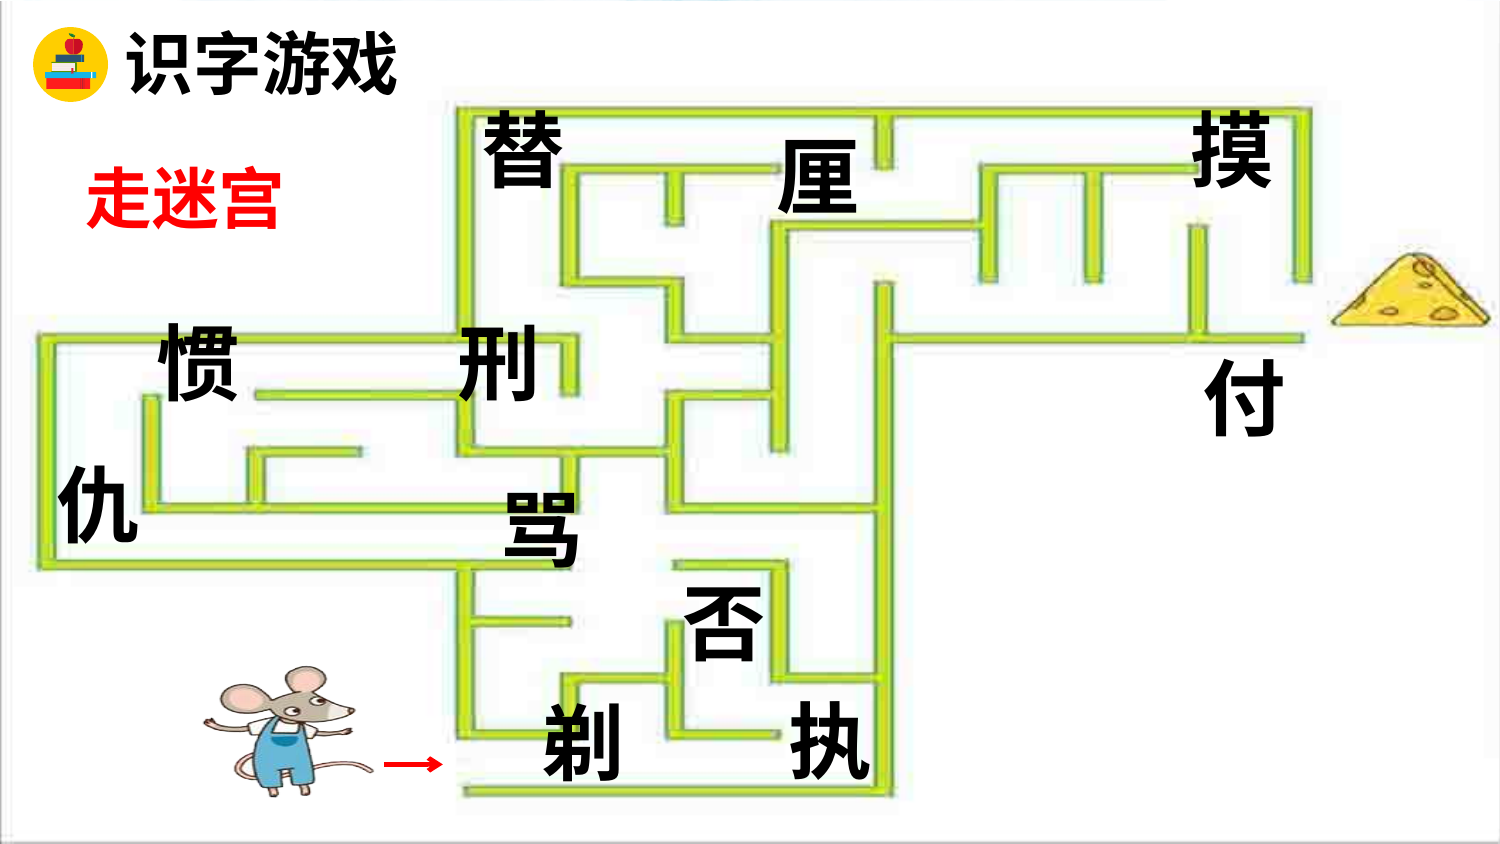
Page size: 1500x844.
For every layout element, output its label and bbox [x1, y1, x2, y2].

picture [0, 0, 1500, 844]
text_box [32, 14, 432, 110]
